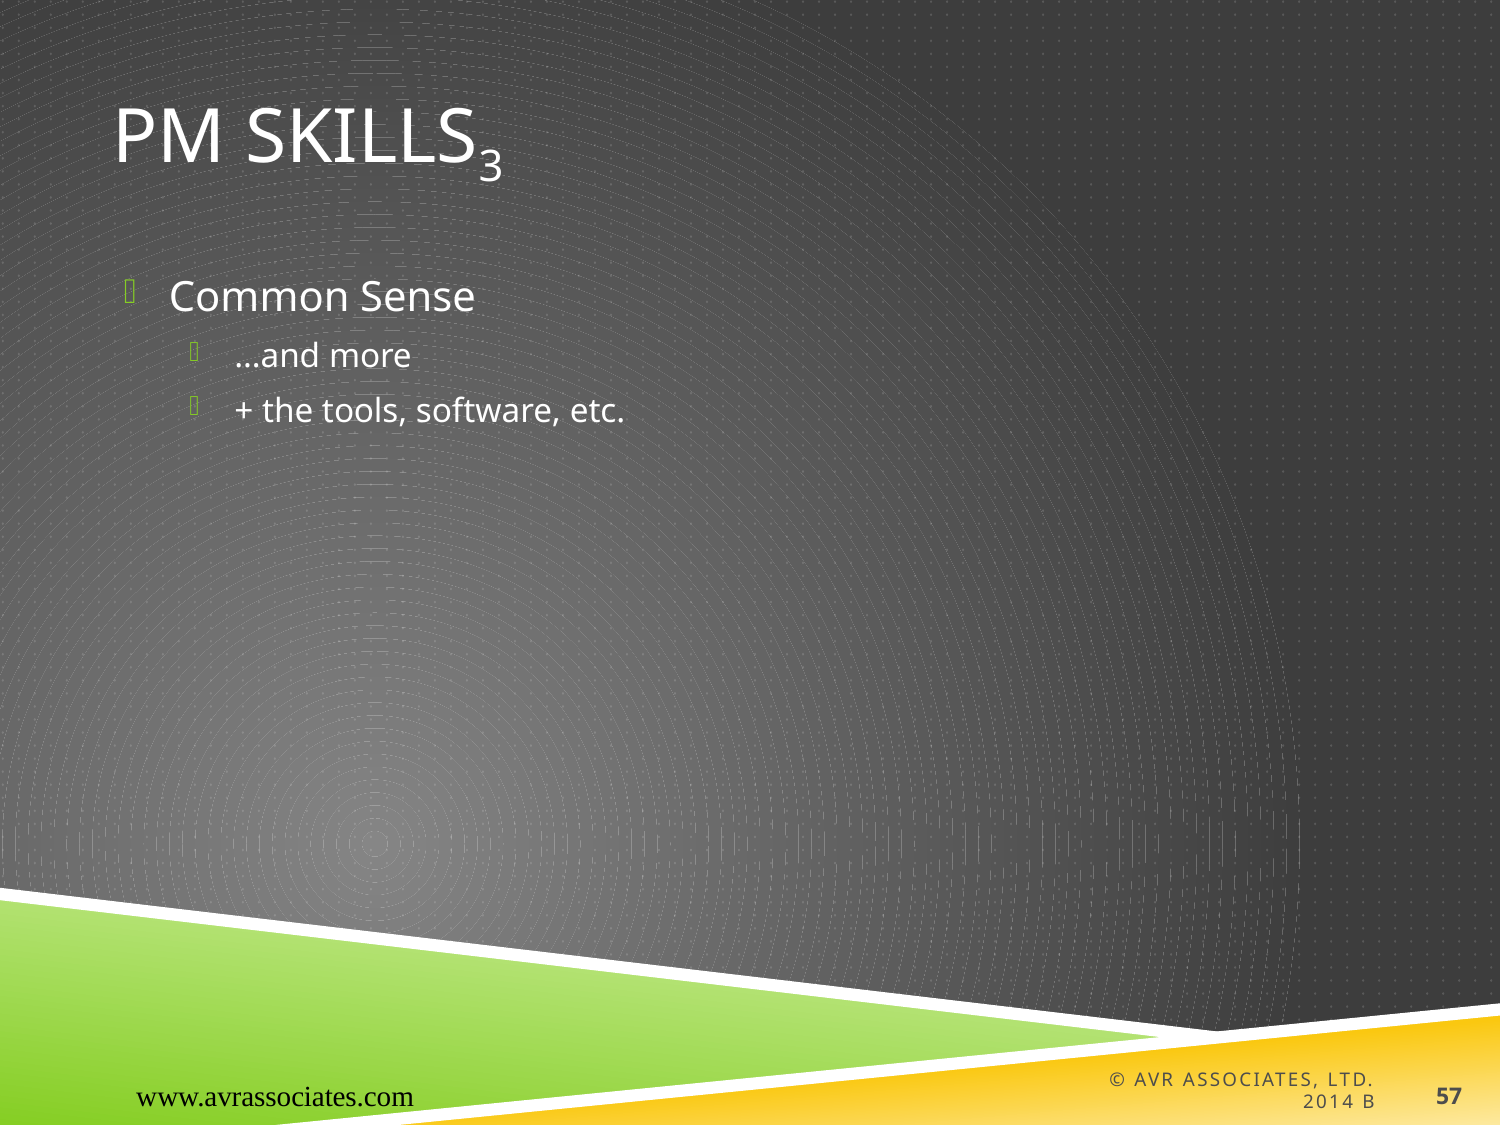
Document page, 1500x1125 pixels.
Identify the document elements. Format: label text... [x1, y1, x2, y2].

list Common Sense …and more + the tools, software, etc. [112, 262, 1388, 1005]
slide_number © AVR Associates, Ltd. 2014 B [1050, 1052, 1375, 1113]
slide_number 57 [1387, 1052, 1463, 1113]
footer www.avrassociates.com [37, 1052, 513, 1113]
title PM Skills3 [112, 45, 1388, 233]
